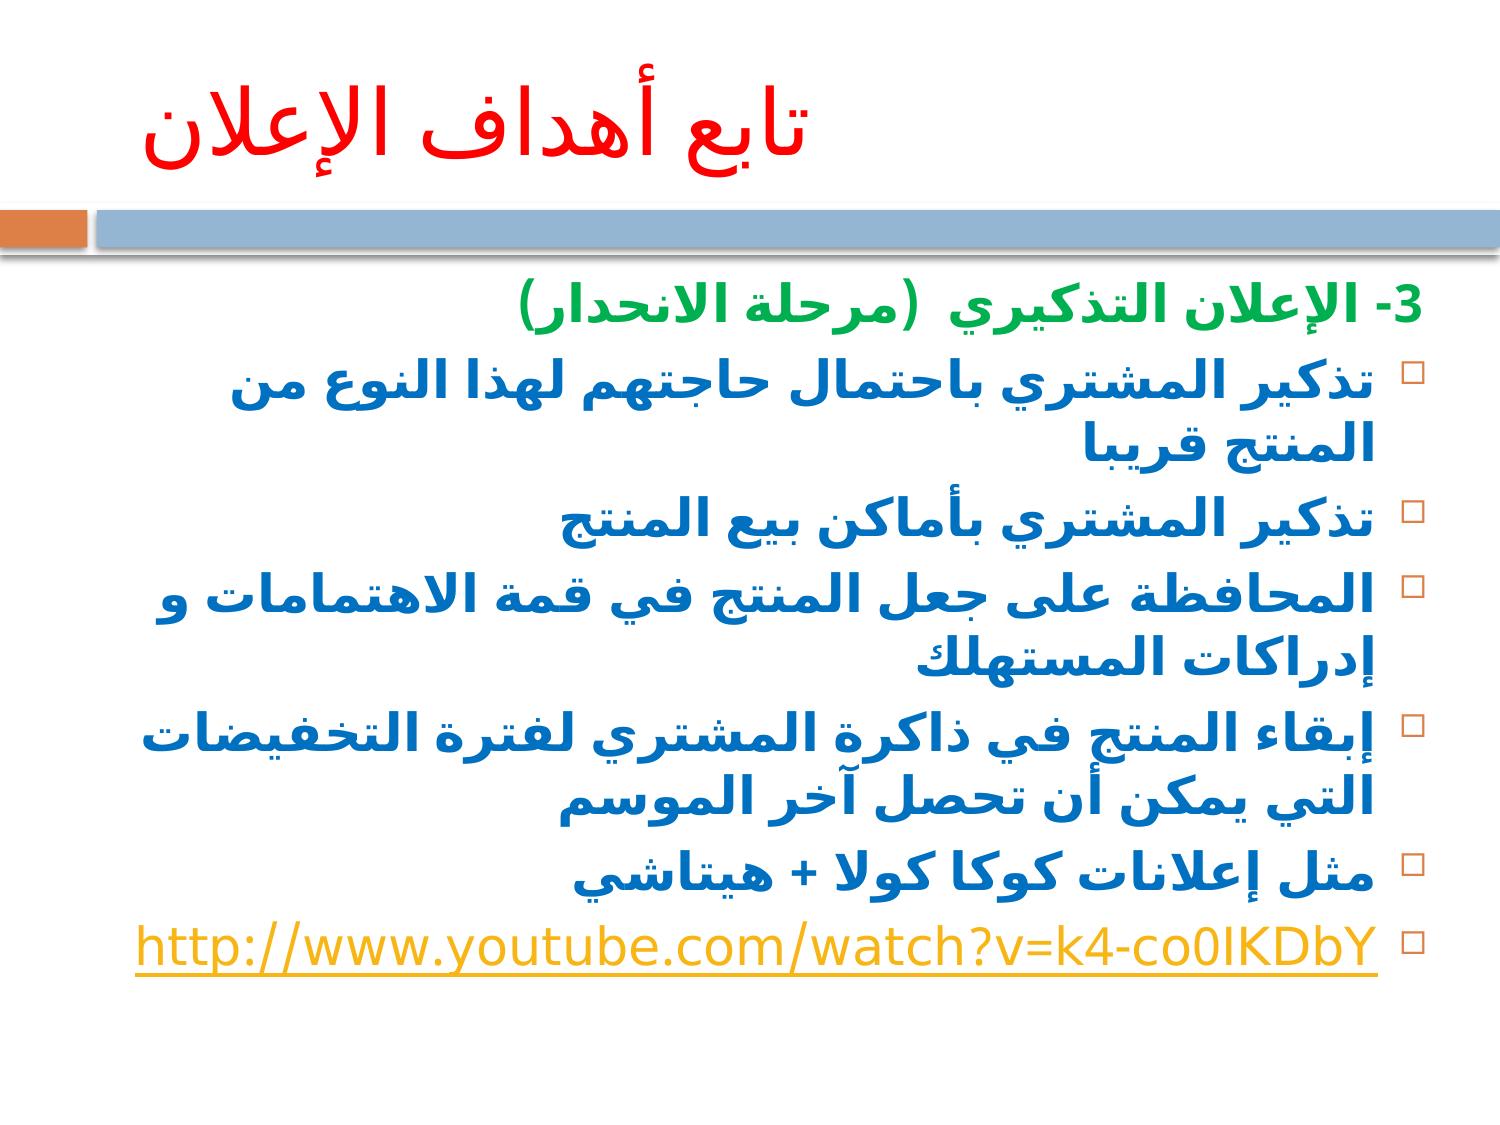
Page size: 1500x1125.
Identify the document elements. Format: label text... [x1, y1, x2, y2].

list 3- الإعلان التذكيري (مرحلة الانحدار) تذكير المشتري باحتمال حاجتهم لهذا النوع من المنتج قريبا تذكير المشتري بأماكن بيع المنتج المحافظة على جعل المنتج في قمة الاهتمامات و إدراكات المستهلك إبقاء المنتج في ذاكرة المشتري لفترة التخفيضات التي يمكن أن تحصل آخر الموسم مثل إعلانات كوكا كولا + هيتاشي http://www.youtube.com/watch?v=k4-co0IKDbY [100, 262, 1438, 1000]
title تابع أهداف الإعلان [100, 37, 1438, 200]
